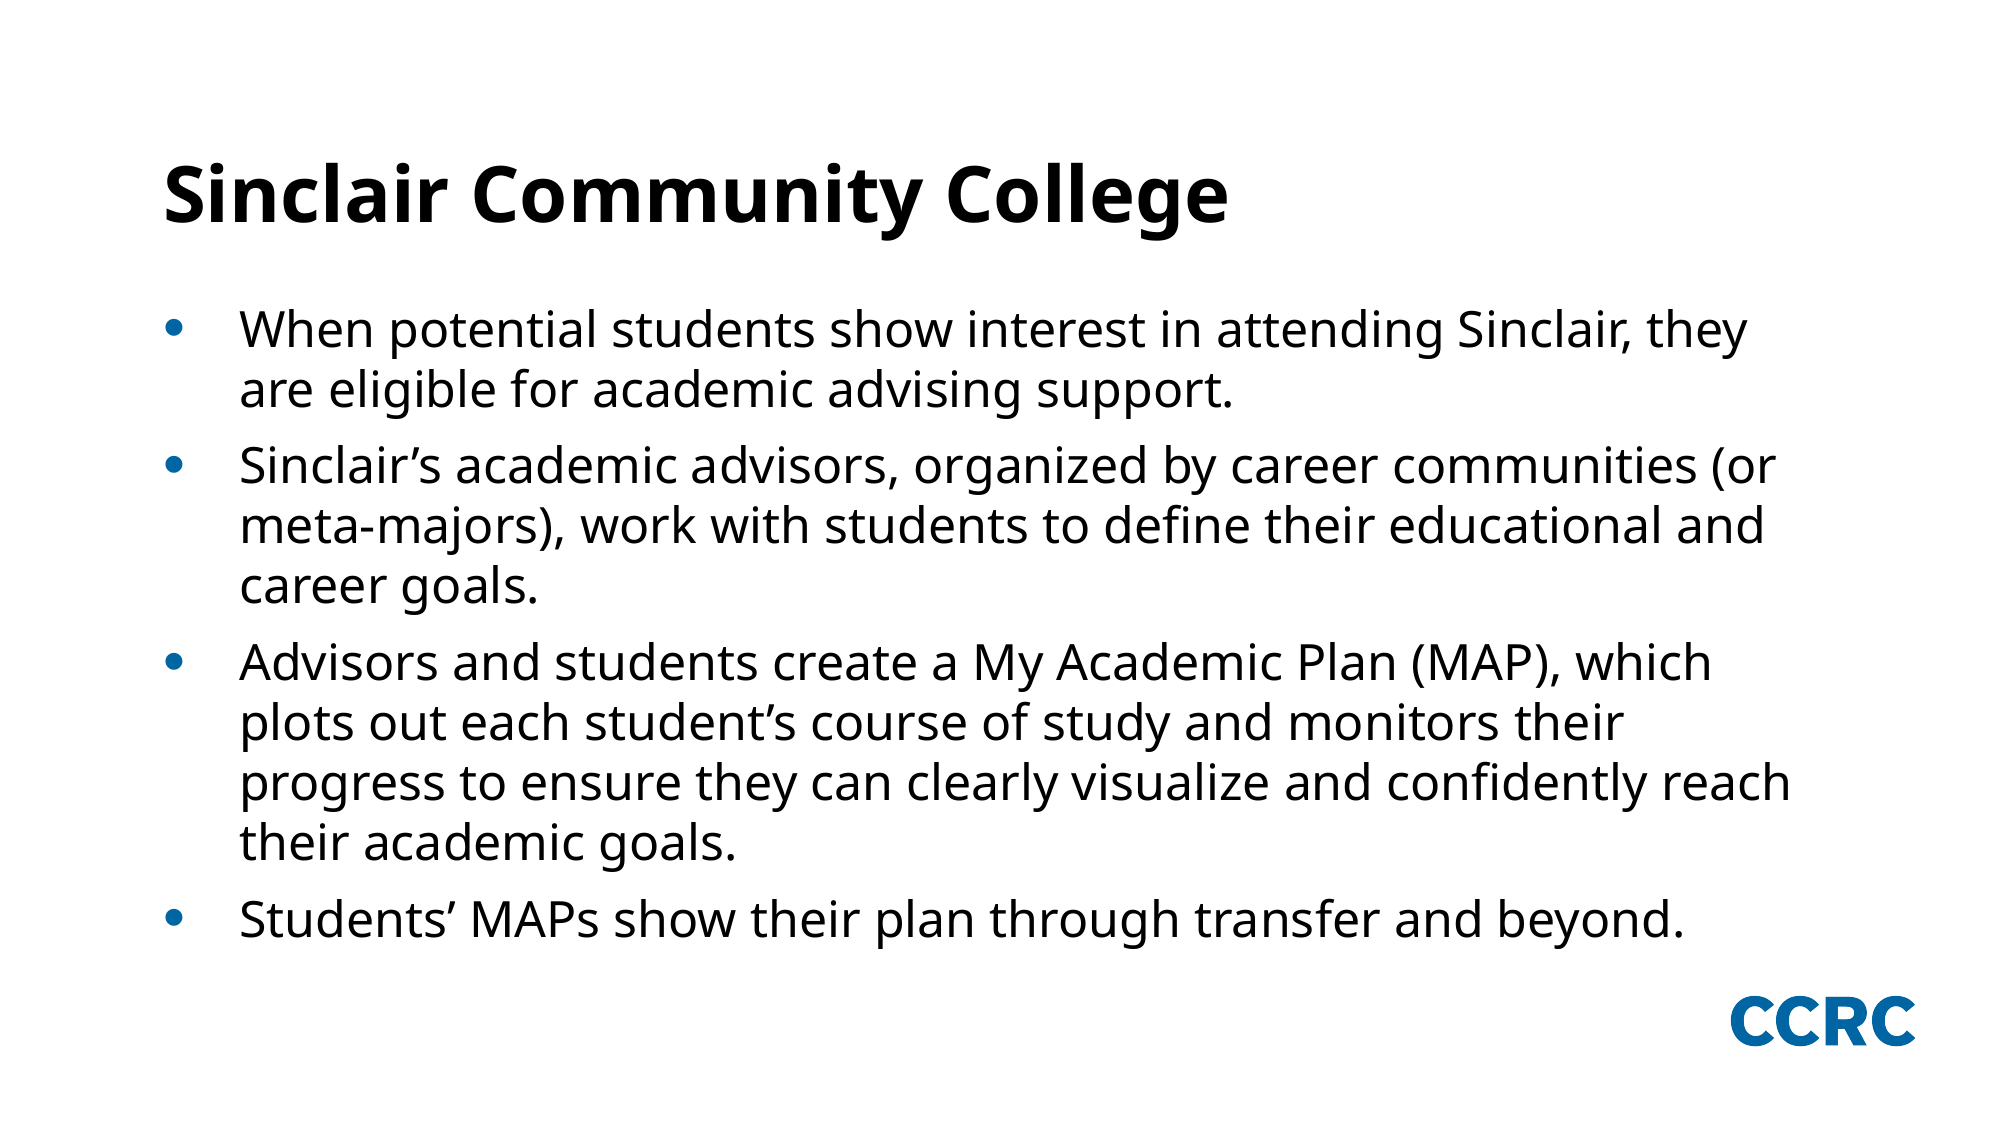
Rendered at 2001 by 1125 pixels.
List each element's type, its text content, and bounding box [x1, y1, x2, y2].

list When potential students show interest in attending Sinclair, they are eligible for academic advising support. Sinclair’s academic advisors, organized by career communities (or meta-majors), work with students to define their educational and career goals. Advisors and students create a My Academic Plan (MAP), which plots out each student’s course of study and monitors their progress to ensure they can clearly visualize and confidently reach their academic goals. Students’ MAPs show their plan through transfer and beyond. [143, 312, 1853, 919]
picture [1727, 987, 1919, 1055]
title Sinclair Community College [143, 124, 1853, 312]
